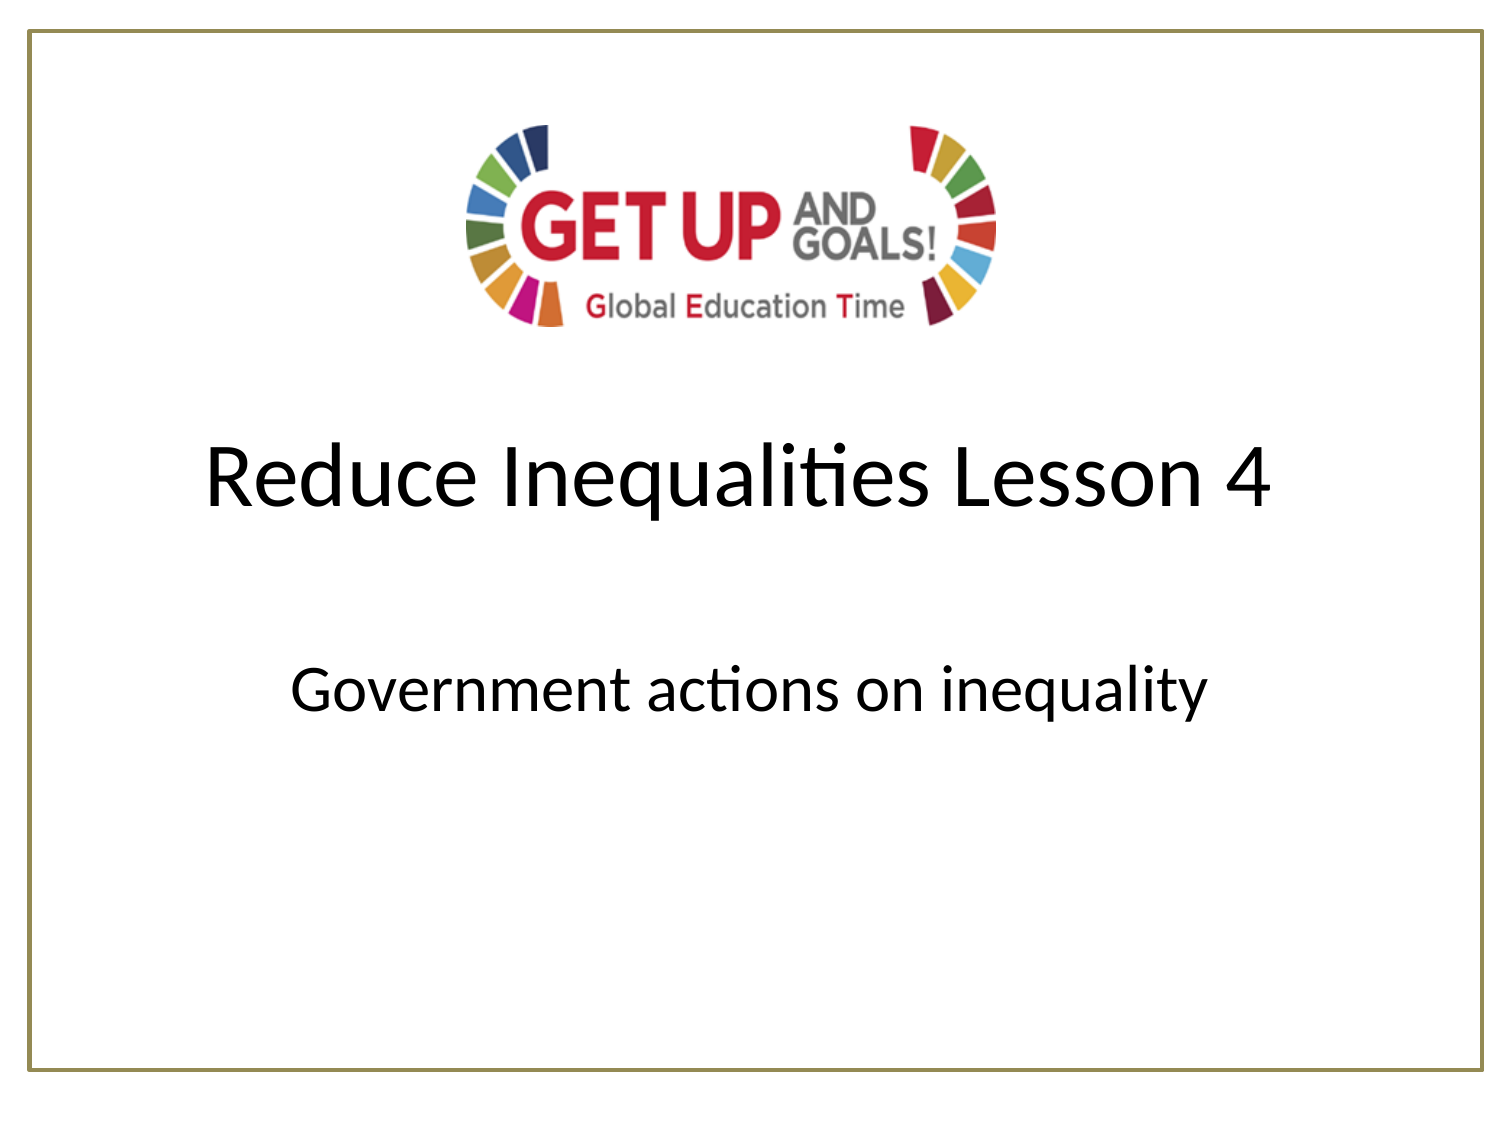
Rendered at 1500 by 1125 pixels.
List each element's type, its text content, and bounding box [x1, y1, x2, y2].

title Reduce Inequalities Lesson 4 [112, 349, 1388, 591]
subtitle Government actions on inequality [225, 637, 1275, 925]
text_box [27, 29, 1484, 1072]
picture [466, 125, 996, 327]
